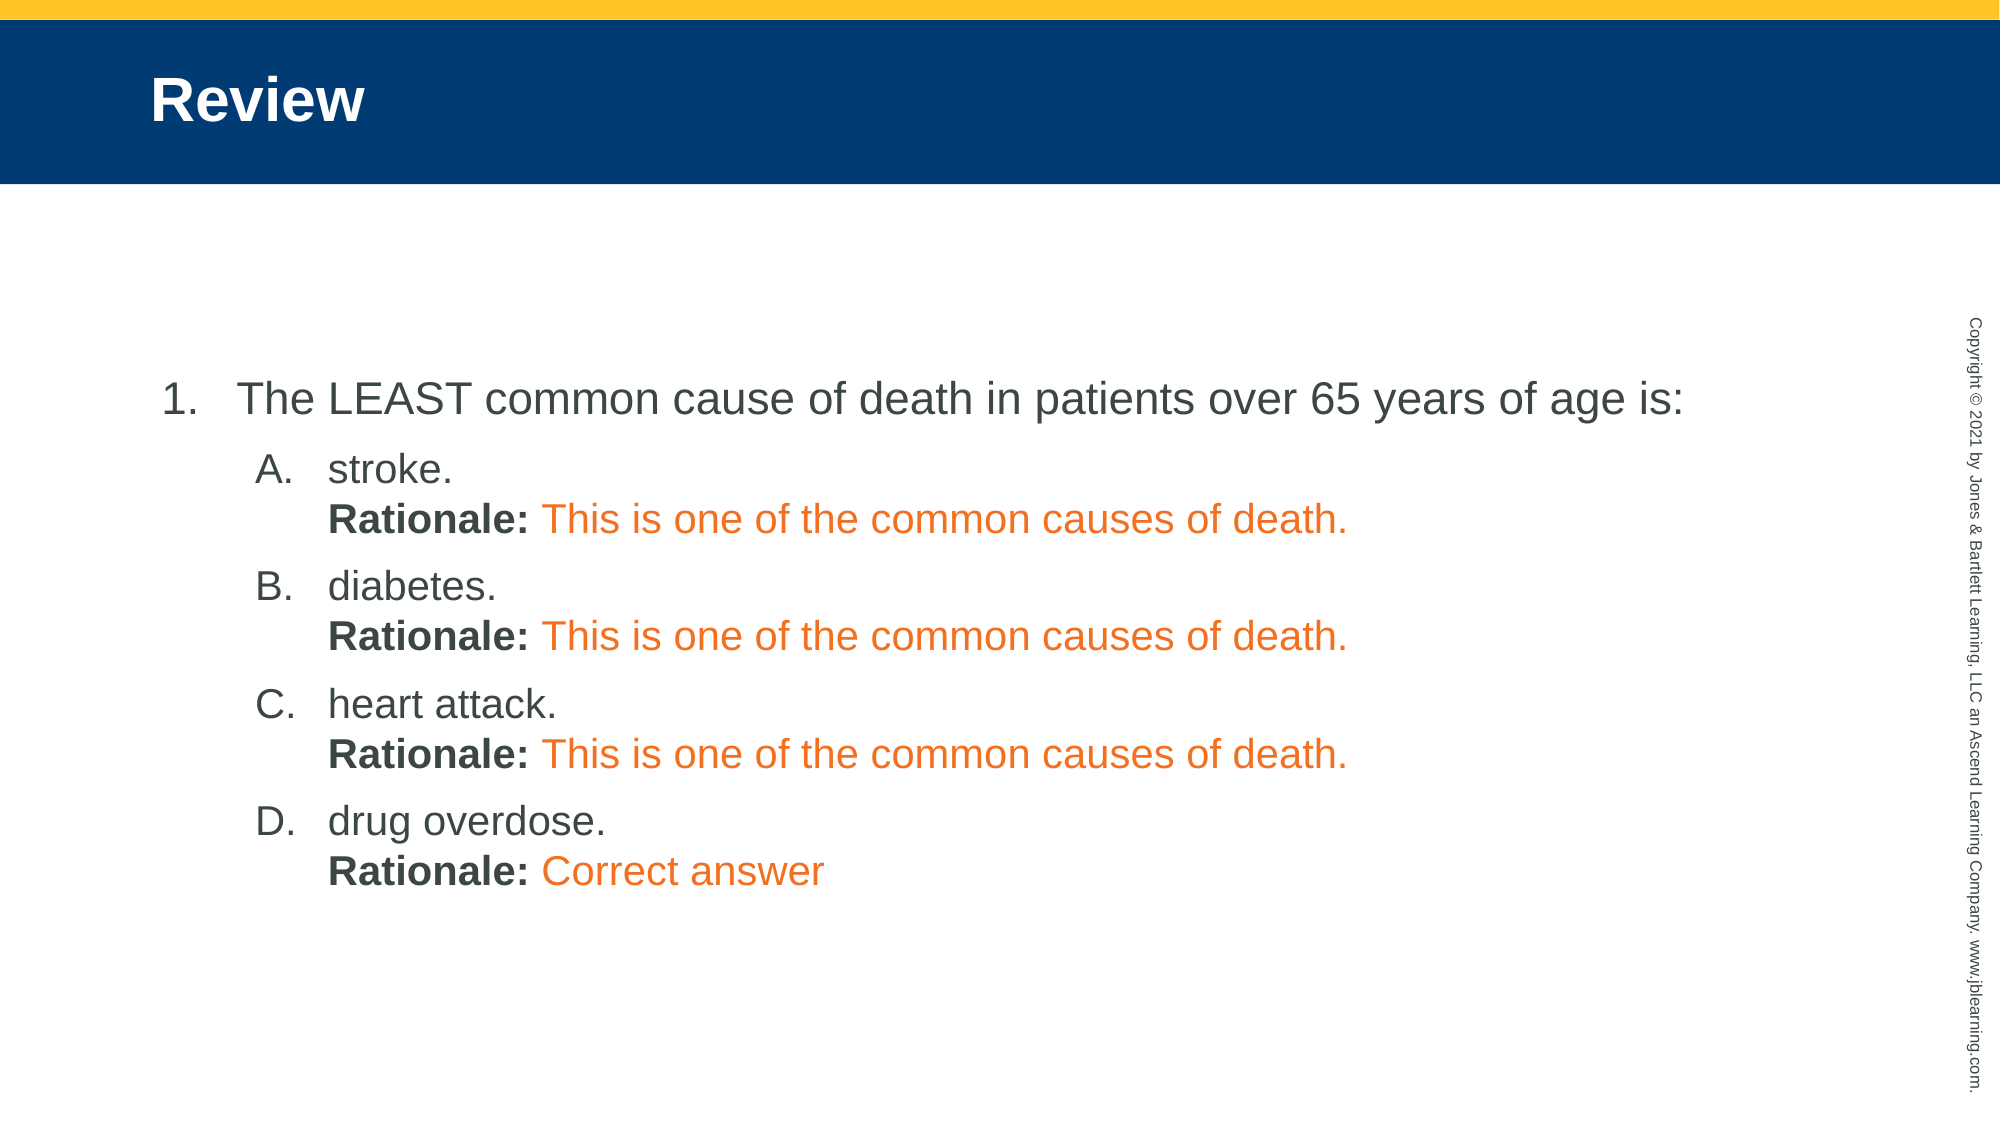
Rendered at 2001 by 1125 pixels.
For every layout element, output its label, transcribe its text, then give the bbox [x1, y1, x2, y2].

title Review [0, 19, 2000, 185]
list The LEAST common cause of death in patients over 65 years of age is: stroke. Rationale: This is one of the common causes of death. diabetes. Rationale: This is one of the common causes of death. heart attack. Rationale: This is one of the common causes of death. drug overdose. Rationale: Correct answer [146, 361, 1859, 1016]
